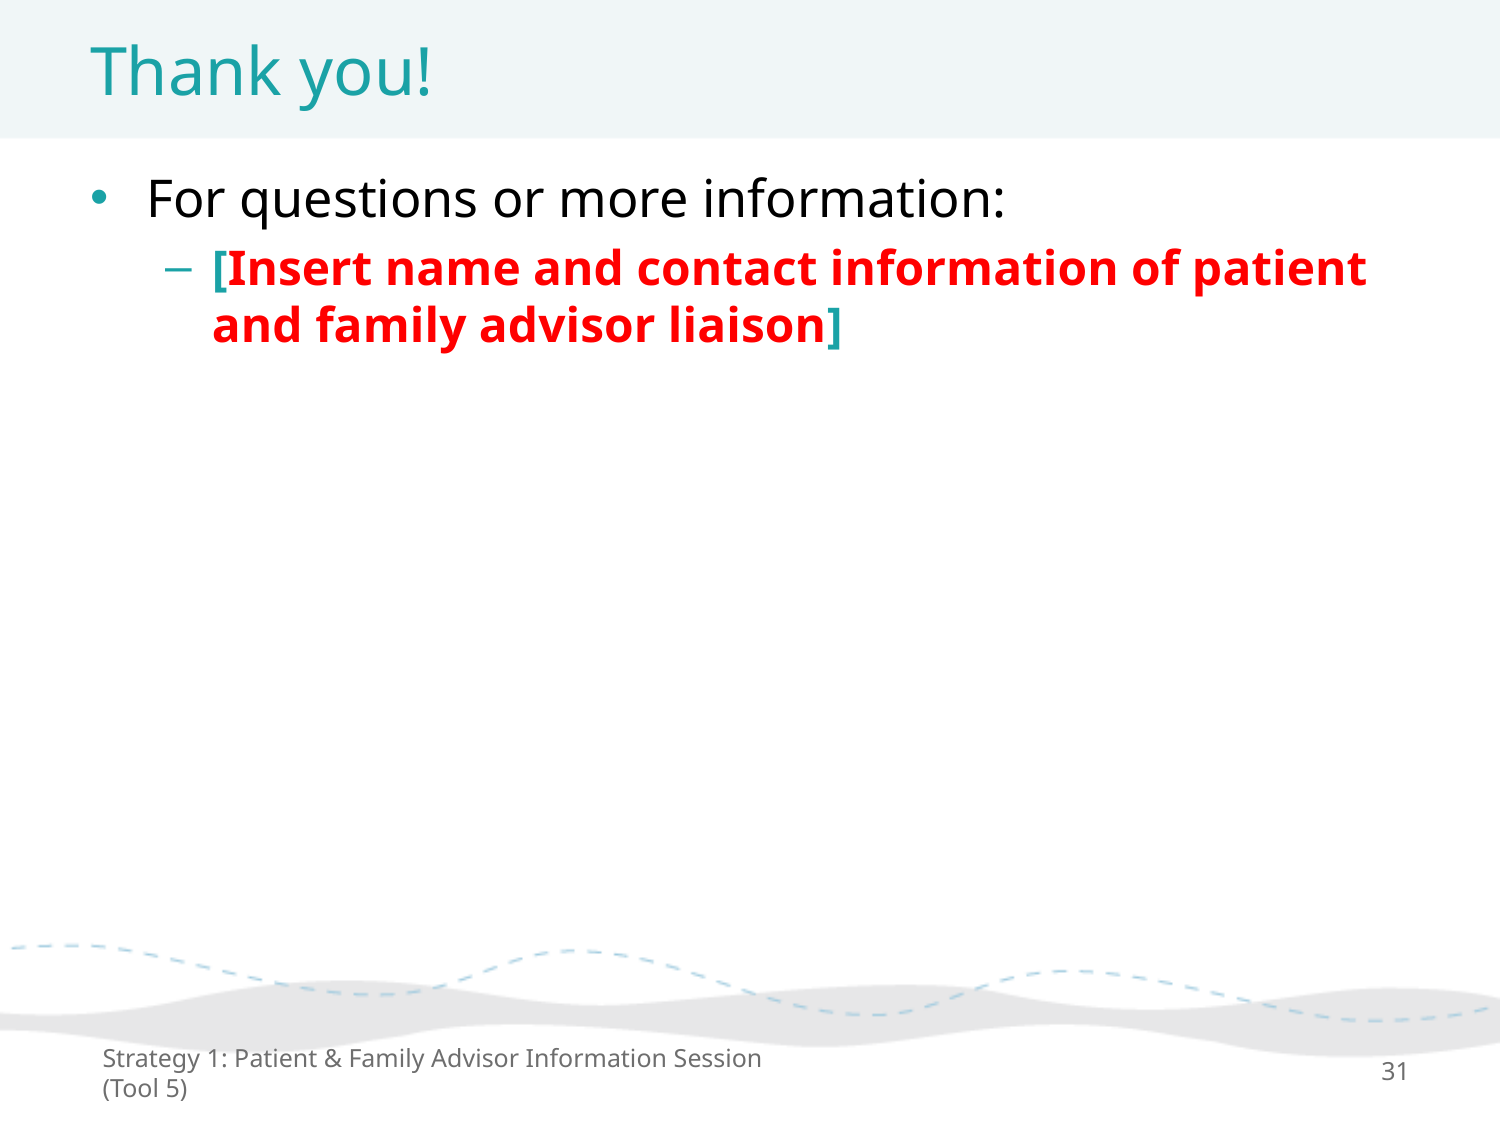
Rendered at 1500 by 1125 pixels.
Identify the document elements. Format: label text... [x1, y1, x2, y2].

picture [0, 0, 1500, 1125]
list For questions or more information: [Insert name and contact information of patient and family advisor liaison] [75, 157, 1425, 900]
title Thank you! [75, 0, 1425, 138]
slide_number 31 [1074, 1042, 1425, 1103]
footer Strategy 1: Patient & Family Advisor Information Session (Tool 5) [87, 1042, 825, 1103]
